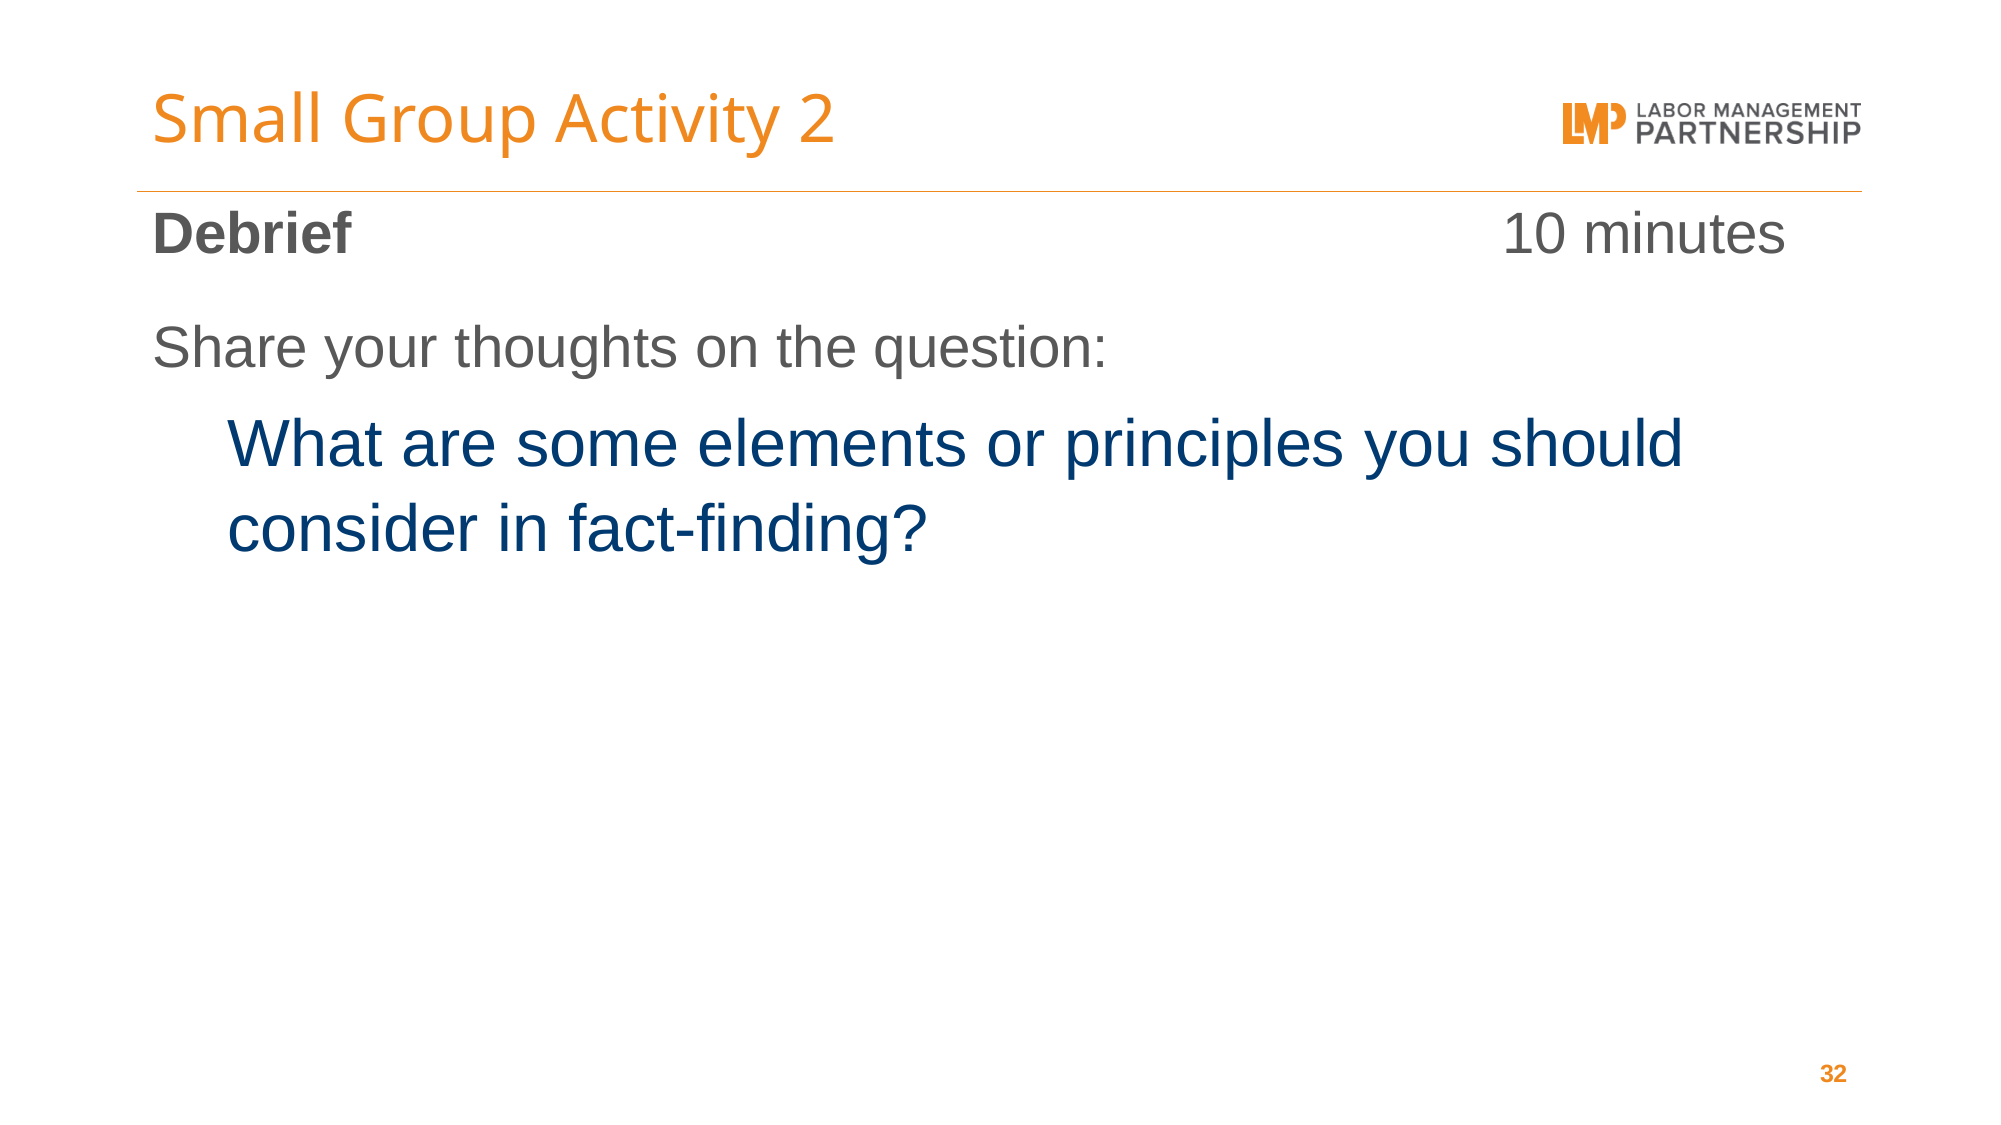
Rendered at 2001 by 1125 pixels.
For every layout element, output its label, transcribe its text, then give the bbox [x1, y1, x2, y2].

picture [1850, 103, 1861, 144]
slide_number 32 [1813, 1057, 1857, 1125]
text_box Debrief Share your thoughts on the question: [150, 193, 1113, 379]
text_box 10 minutes [1500, 193, 1795, 266]
text_box What are some elements or principles you should consider in fact-finding? [225, 391, 1687, 565]
title Small Group Activity 2 [150, 67, 1850, 264]
